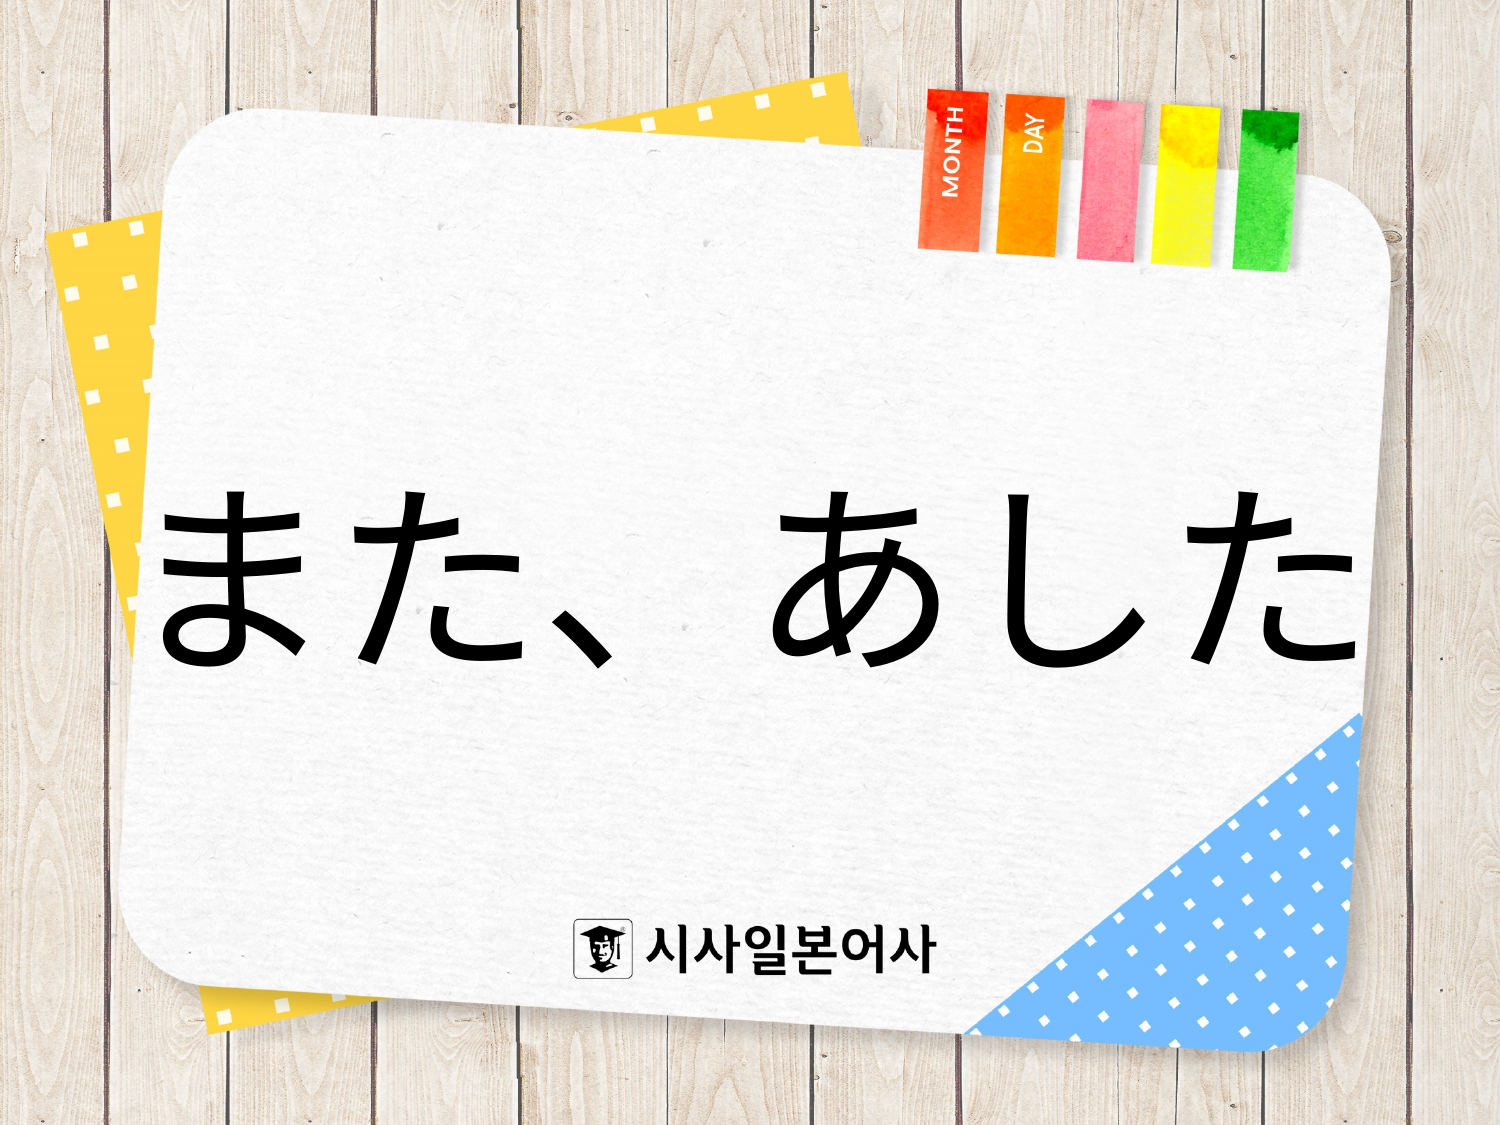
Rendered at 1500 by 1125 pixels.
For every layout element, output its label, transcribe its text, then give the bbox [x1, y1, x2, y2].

picture [0, 0, 1500, 1125]
title また、あした [75, 338, 1425, 811]
